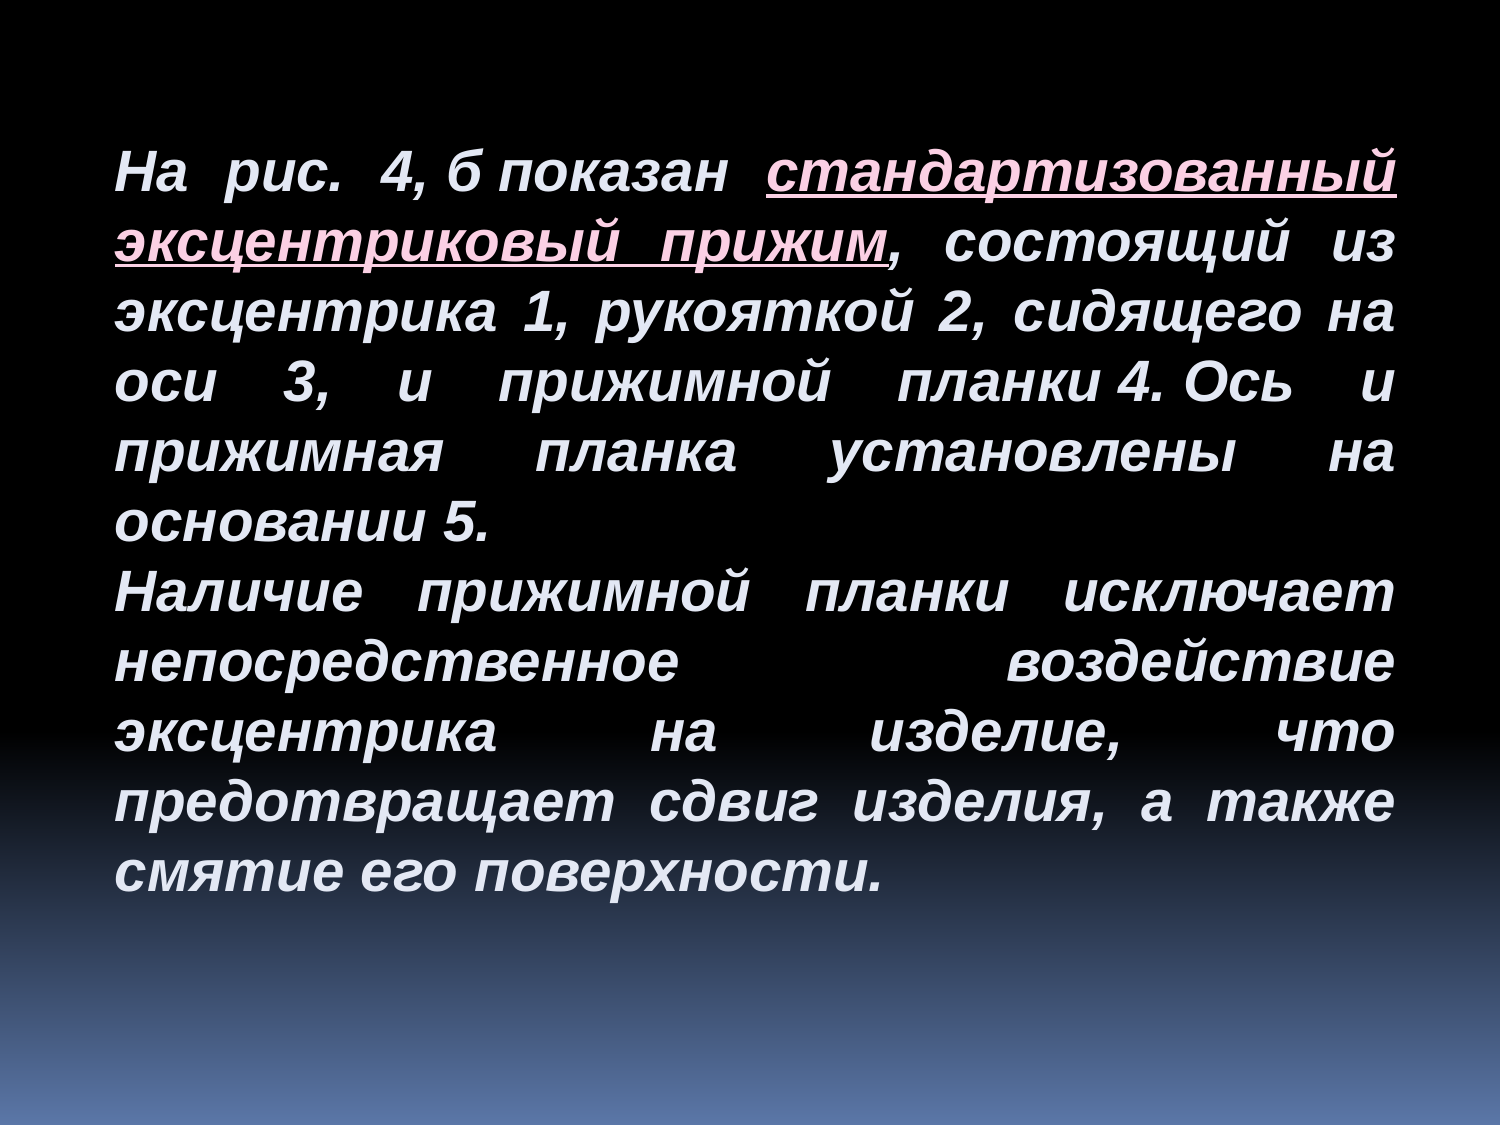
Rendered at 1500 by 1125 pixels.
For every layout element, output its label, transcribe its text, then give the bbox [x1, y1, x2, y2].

text_box На рис. 4, б показан стандартизованный эксцентриковый прижим, состоящий из эксцентрика 1, рукояткой 2, сидящего на оси 3, и прижимной планки 4. Ось и прижимная планка установлены на основании 5. Наличие прижимной планки исключает непосредственное воздействие эксцентрика на изделие, что предотвращает сдвиг изделия, а также смя­тие его поверхности. [100, 125, 1412, 910]
